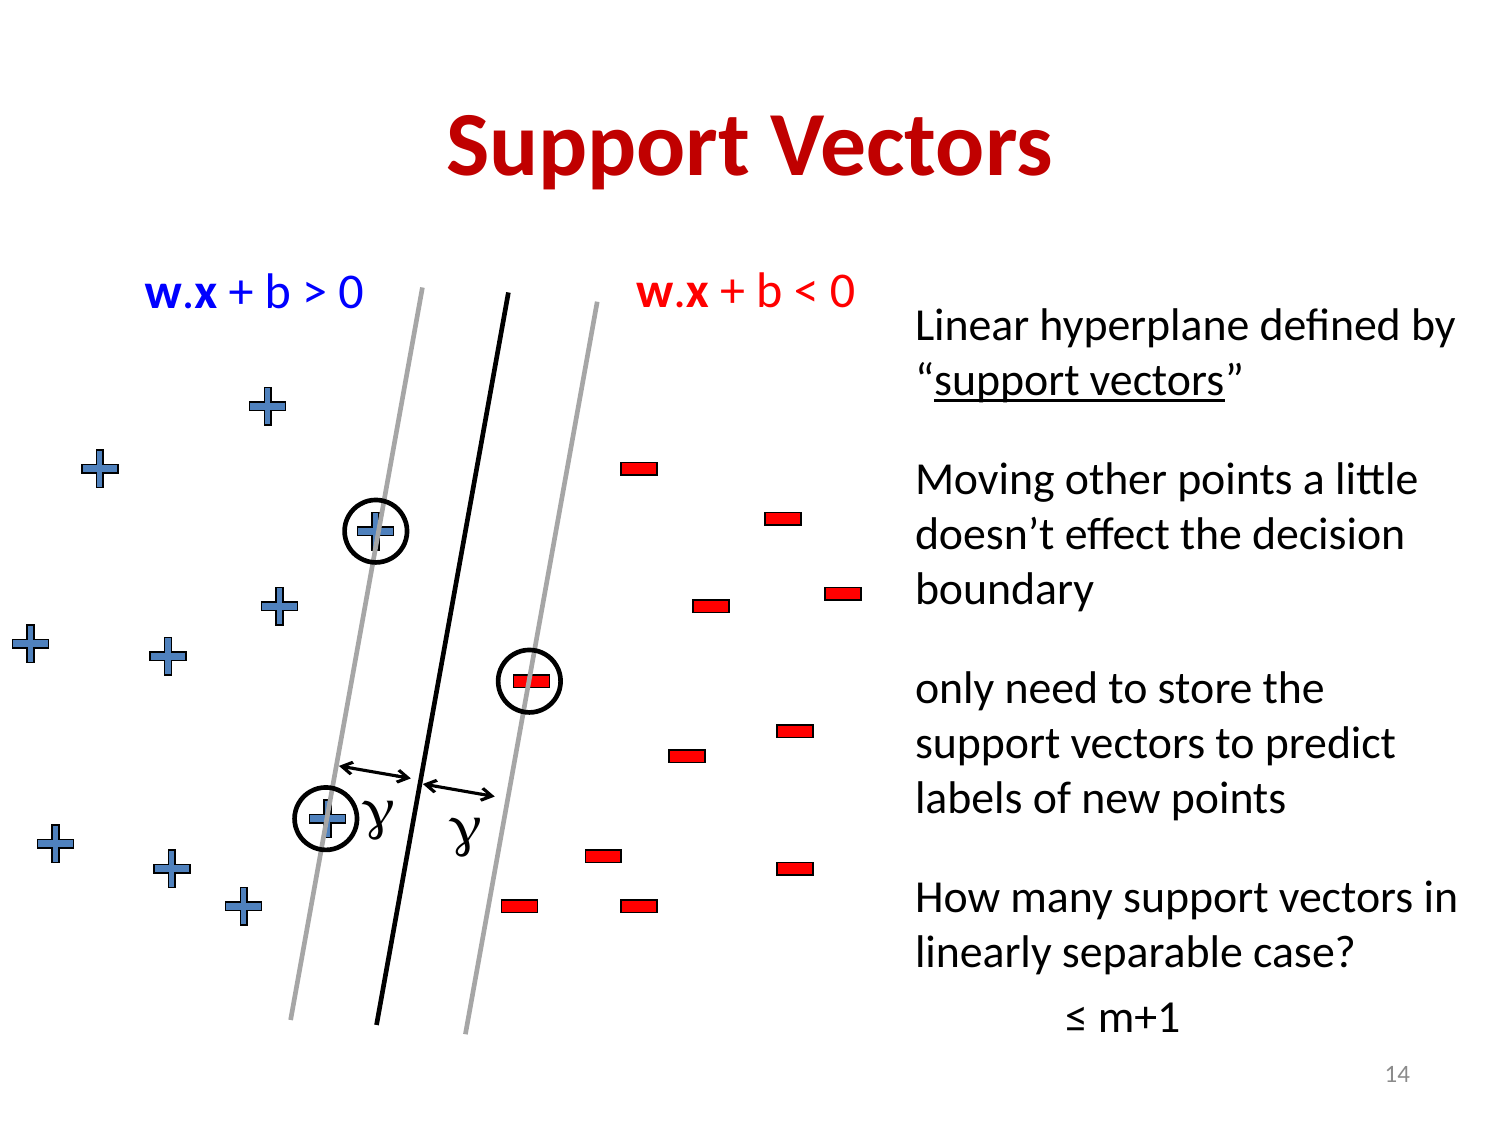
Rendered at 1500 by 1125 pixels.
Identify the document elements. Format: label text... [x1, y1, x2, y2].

text_box Linear hyperplane defined by “support vectors” Moving other points a little doesn’t effect the decision boundary only need to store the support vectors to predict labels of new points How many support vectors in linearly separable case? ≤ m+1 [900, 287, 1475, 1063]
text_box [12, 249, 899, 1035]
slide_number 14 [1074, 1063, 1425, 1103]
title Support Vectors [75, 45, 1425, 233]
